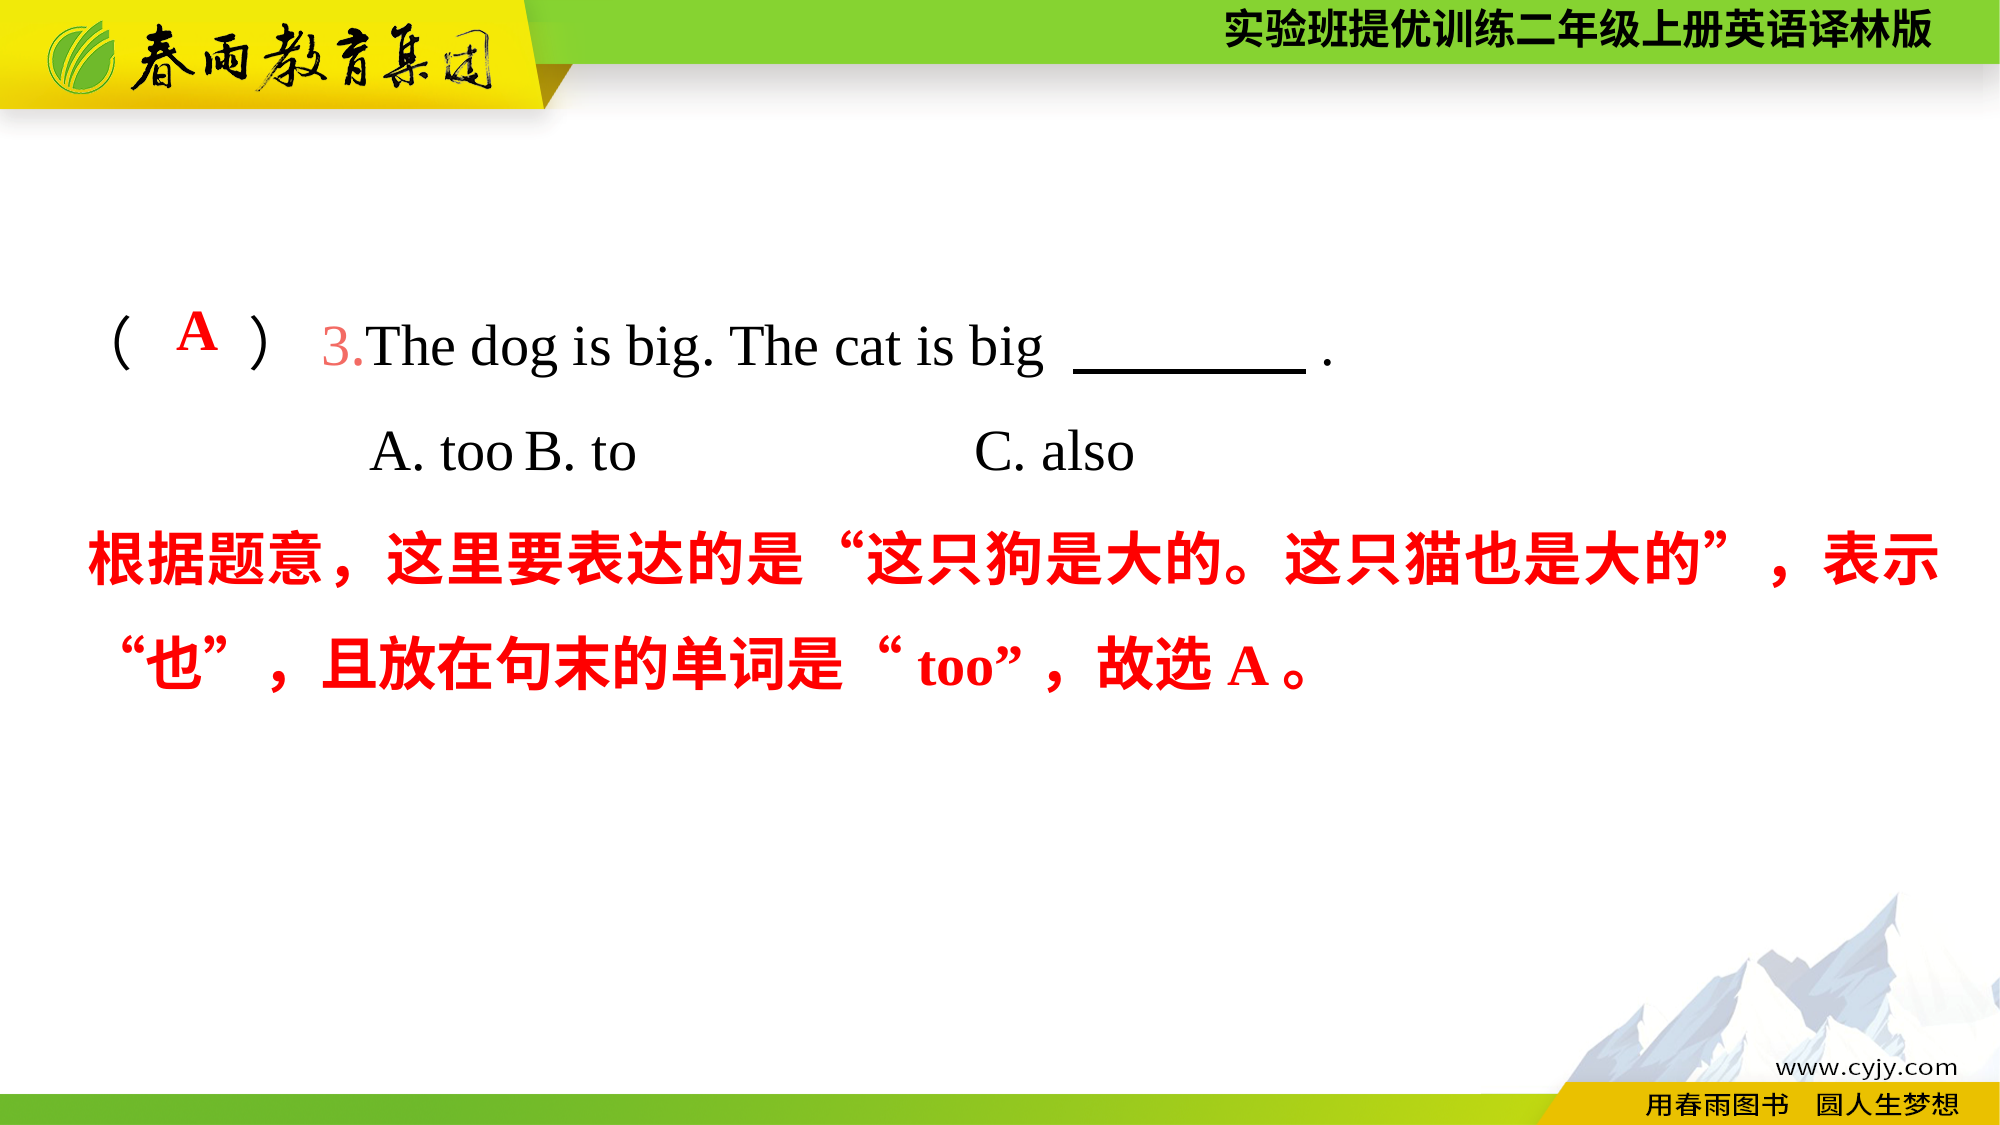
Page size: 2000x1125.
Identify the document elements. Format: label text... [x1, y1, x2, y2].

picture [0, 0, 2000, 1125]
list （ ）3.The dog is big. The cat is big . A. too B. to C. also [59, 264, 1944, 492]
text_box A [161, 284, 234, 370]
text_box 根据题意，这里要表达的是“这只狗是大的。这只猫也是大的”，表示“也”，且放在句末的单词是“too”，故选A。 [72, 479, 1957, 705]
